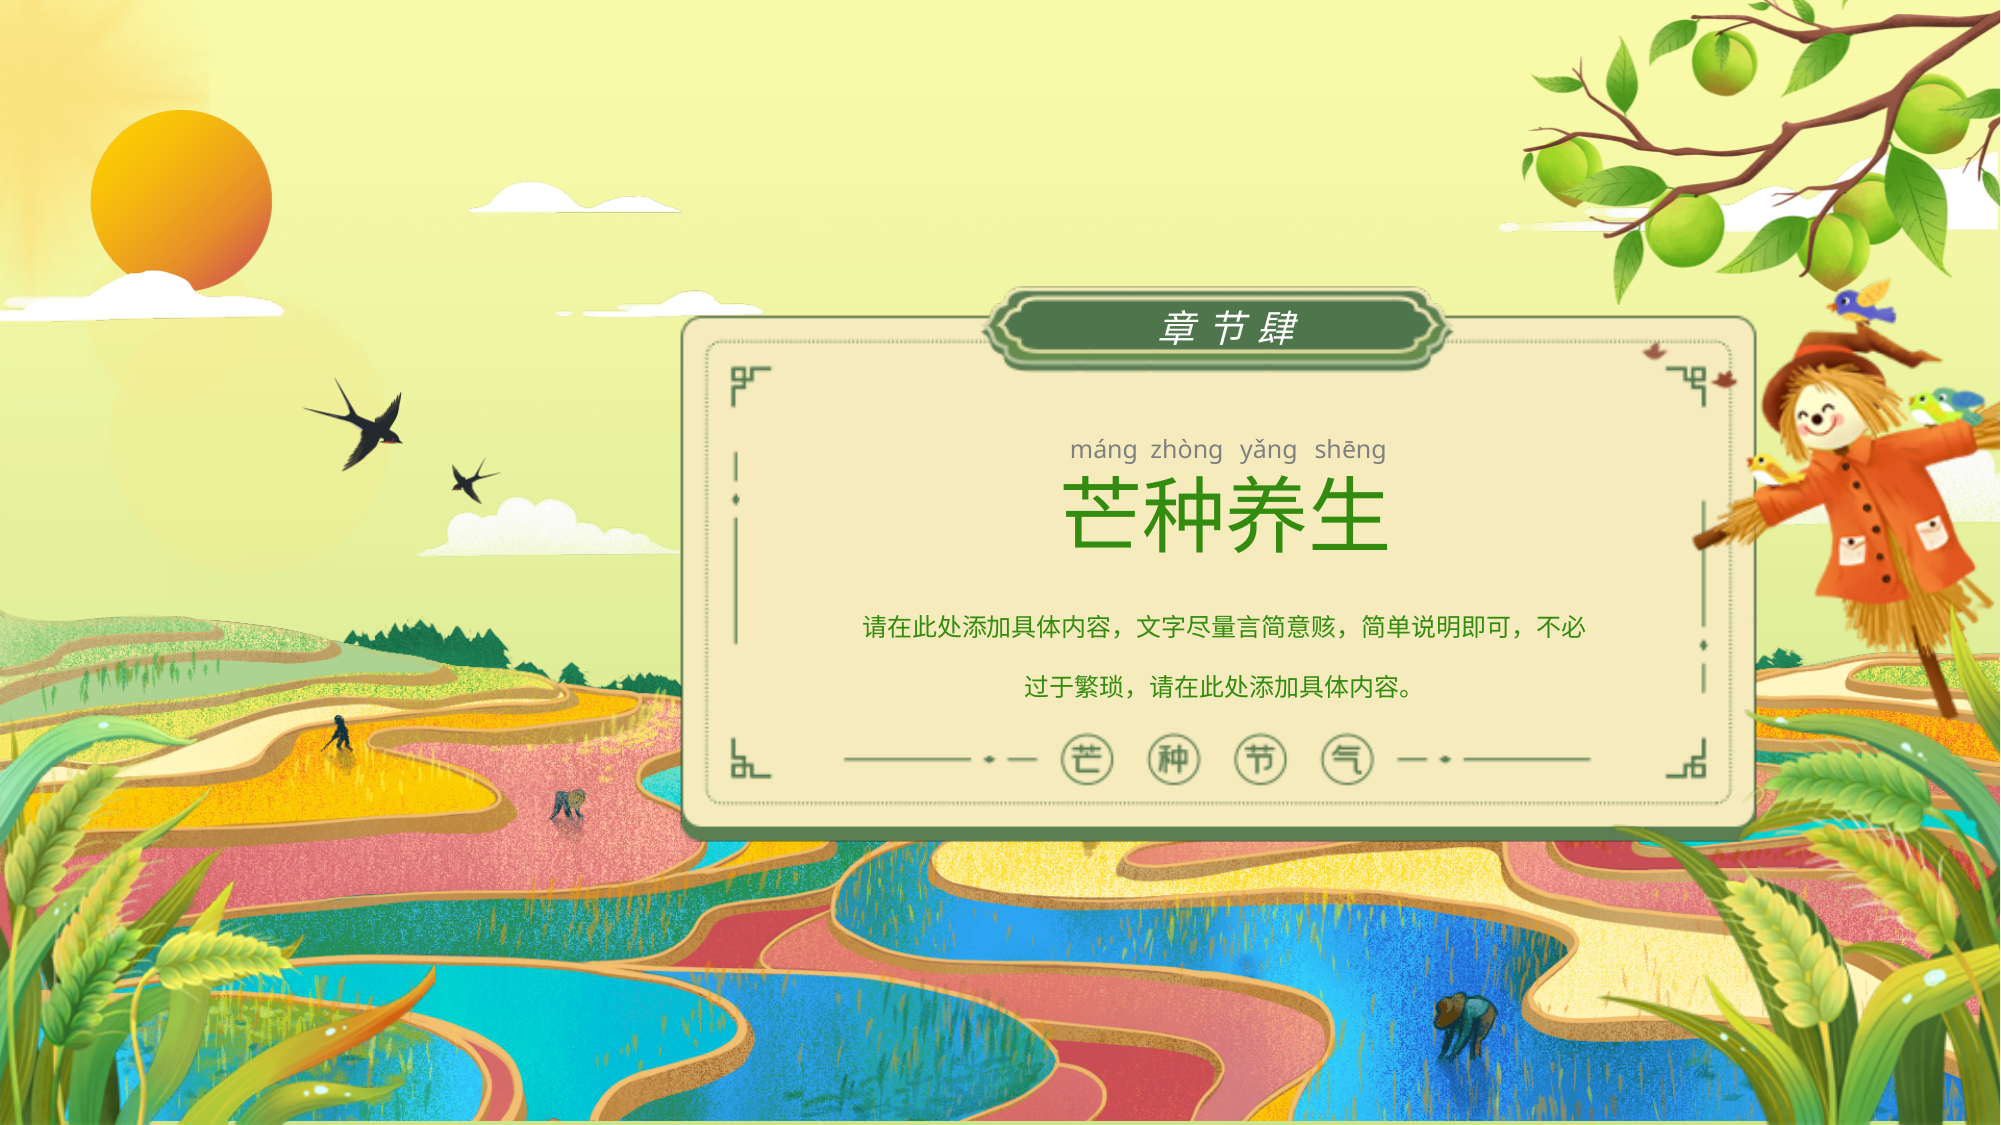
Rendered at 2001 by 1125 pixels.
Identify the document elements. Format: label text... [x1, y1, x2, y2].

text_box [1042, 426, 1410, 573]
text_box 请在此处添加具体内容，文字尽量言简意赅，简单说明即可，不必过于繁琐，请在此处添加具体内容。 [846, 574, 1603, 709]
text_box 章节肆 [1142, 297, 1310, 358]
picture [0, 0, 2001, 1125]
